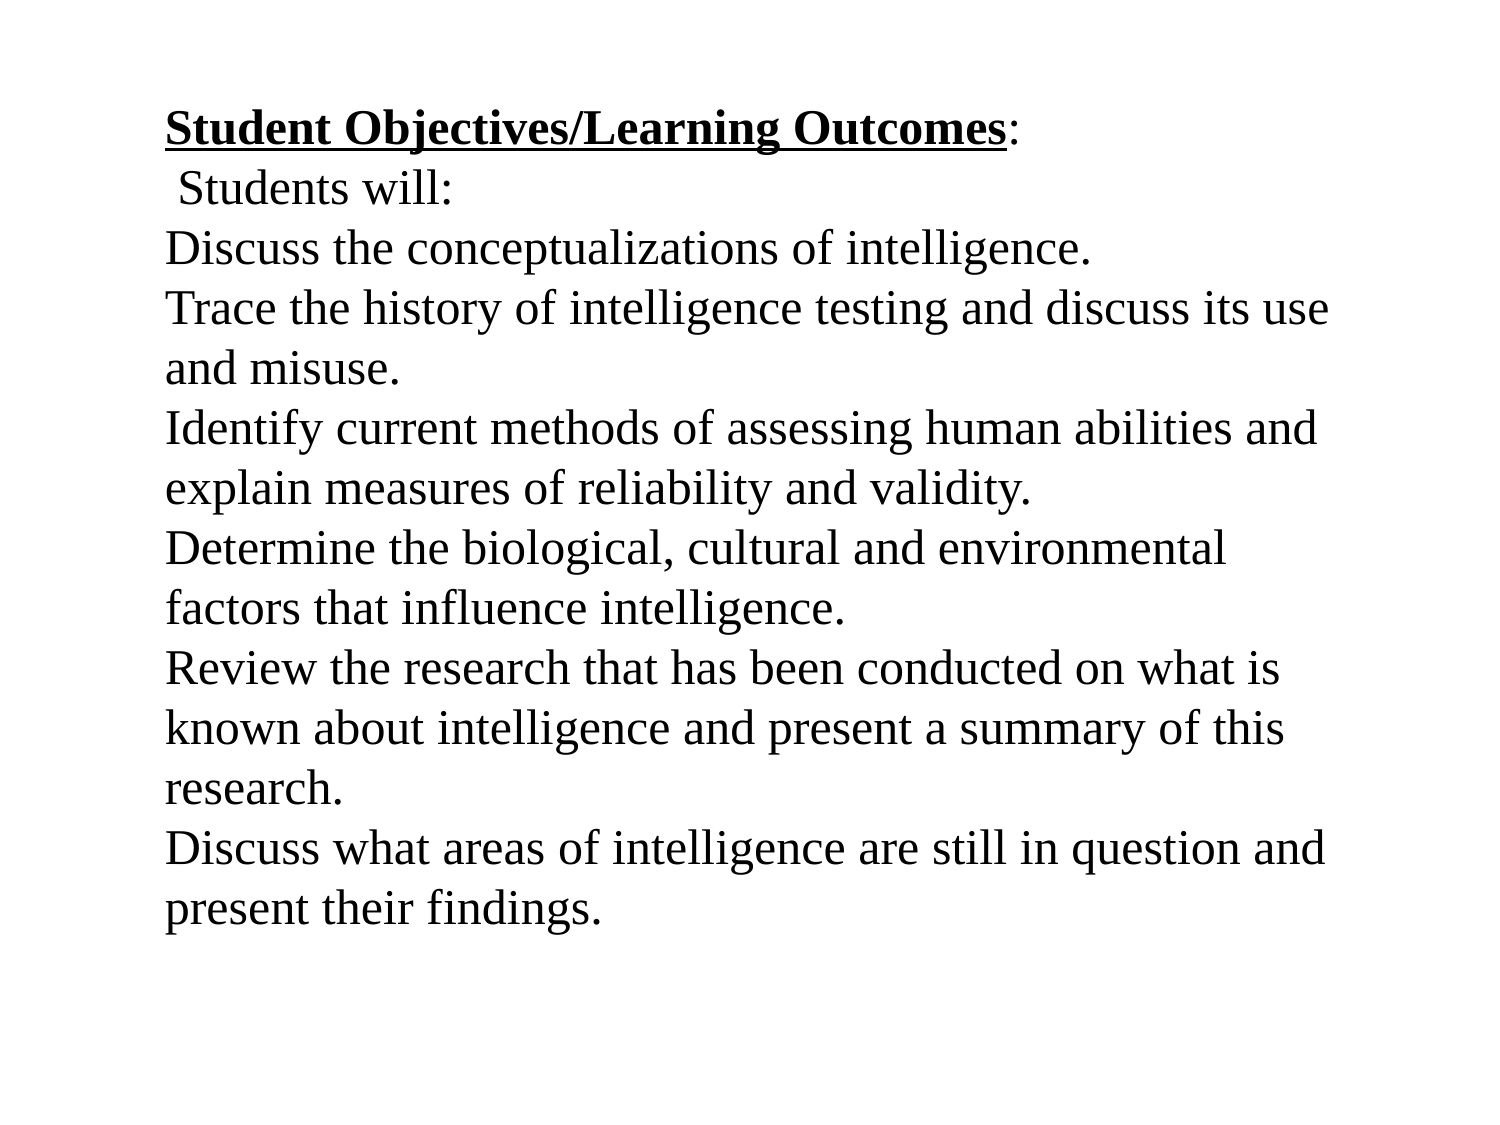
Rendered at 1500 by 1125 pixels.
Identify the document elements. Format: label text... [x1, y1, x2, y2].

text_box Student Objectives/Learning Outcomes: Students will: Discuss the conceptualizations of intelligence. Trace the history of intelligence testing and discuss its use and misuse. Identify current methods of assessing human abilities and explain measures of reliability and validity. Determine the biological, cultural and environmental factors that influence intelligence. Review the research that has been conducted on what is known about intelligence and present a summary of this research. Discuss what areas of intelligence are still in question and present their findings. [149, 87, 1363, 943]
